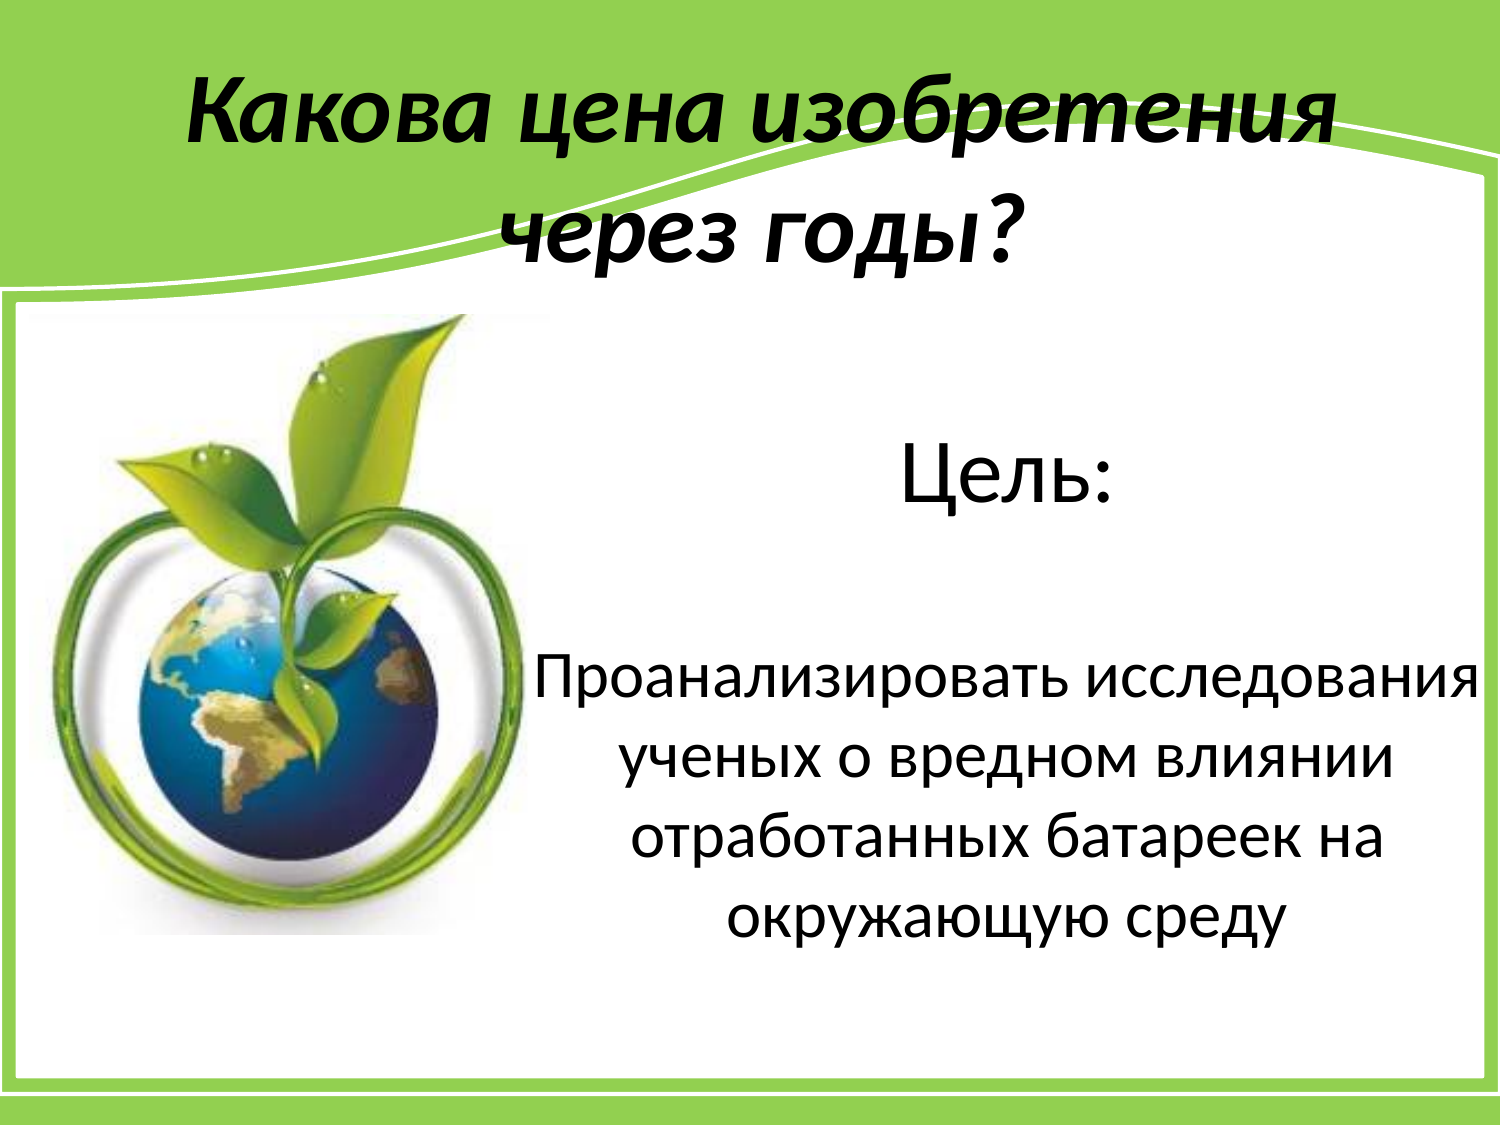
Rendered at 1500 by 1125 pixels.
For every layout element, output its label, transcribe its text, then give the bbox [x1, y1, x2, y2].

picture [29, 314, 550, 935]
text_box Какова цена изобретения через годы? [58, 35, 1465, 410]
title Цель: Проанализировать исследования ученых о вредном влиянии отработанных батареек на окружающую среду [515, 433, 1500, 929]
